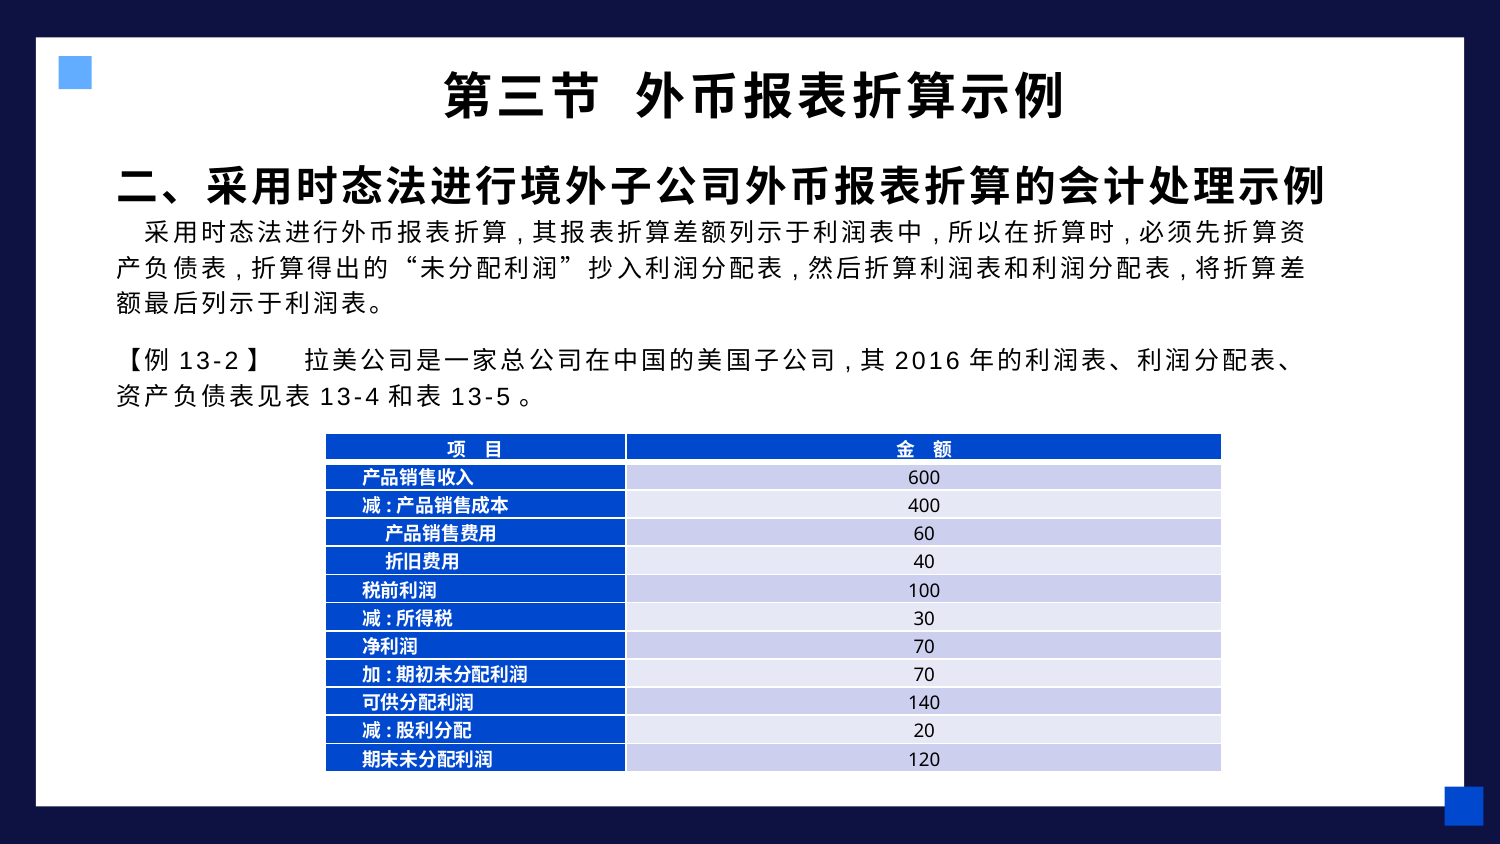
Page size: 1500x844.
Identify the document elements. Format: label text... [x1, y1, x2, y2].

table_cell 期末未分配利润 [326, 744, 625, 771]
table_cell 减:所得税 [326, 603, 625, 630]
table_cell 税前利润 [326, 575, 625, 602]
table_cell 400 [627, 491, 1221, 517]
table_cell 100 [627, 575, 1221, 602]
table_header 金 额 [627, 434, 1221, 459]
table_cell 30 [627, 603, 1221, 630]
table_cell 70 [627, 632, 1221, 658]
table_cell 120 [627, 744, 1221, 771]
table_cell 加:期初未分配利润 [326, 660, 625, 686]
table_cell 产品销售费用 [326, 519, 625, 545]
table_cell 20 [627, 716, 1221, 743]
table_cell 140 [627, 688, 1221, 714]
table_cell 60 [627, 519, 1221, 545]
table_cell 可供分配利润 [326, 688, 625, 714]
title 第三节 外币报表折算示例 [159, 43, 1344, 133]
table_cell 折旧费用 [326, 547, 625, 574]
table_cell 40 [627, 547, 1221, 574]
table_cell 70 [627, 660, 1221, 686]
table_cell 减:产品销售成本 [326, 491, 625, 517]
table_header 项 目 [326, 434, 625, 459]
table_cell 减:股利分配 [326, 716, 625, 743]
table_cell 600 [627, 465, 1221, 489]
table_cell 产品销售收入 [326, 465, 625, 489]
table_cell 净利润 [326, 632, 625, 658]
list 二、采用时态法进行境外子公司外币报表折算的会计处理示例 采用时态法进行外币报表折算,其报表折算差额列示于利润表中,所以在折算时,必须先折算资产负债表,折算得出的“未分配利润”抄入利润分配表,然后折算利润表和利润分配表,将折算差额最后列示于利润表。 【例13-2】 拉美公司是一家总公司在中国的美国子公司,其2016年的利润表、利润分配表、资产负债表见表13-4和表13-5。 [100, 150, 1344, 575]
